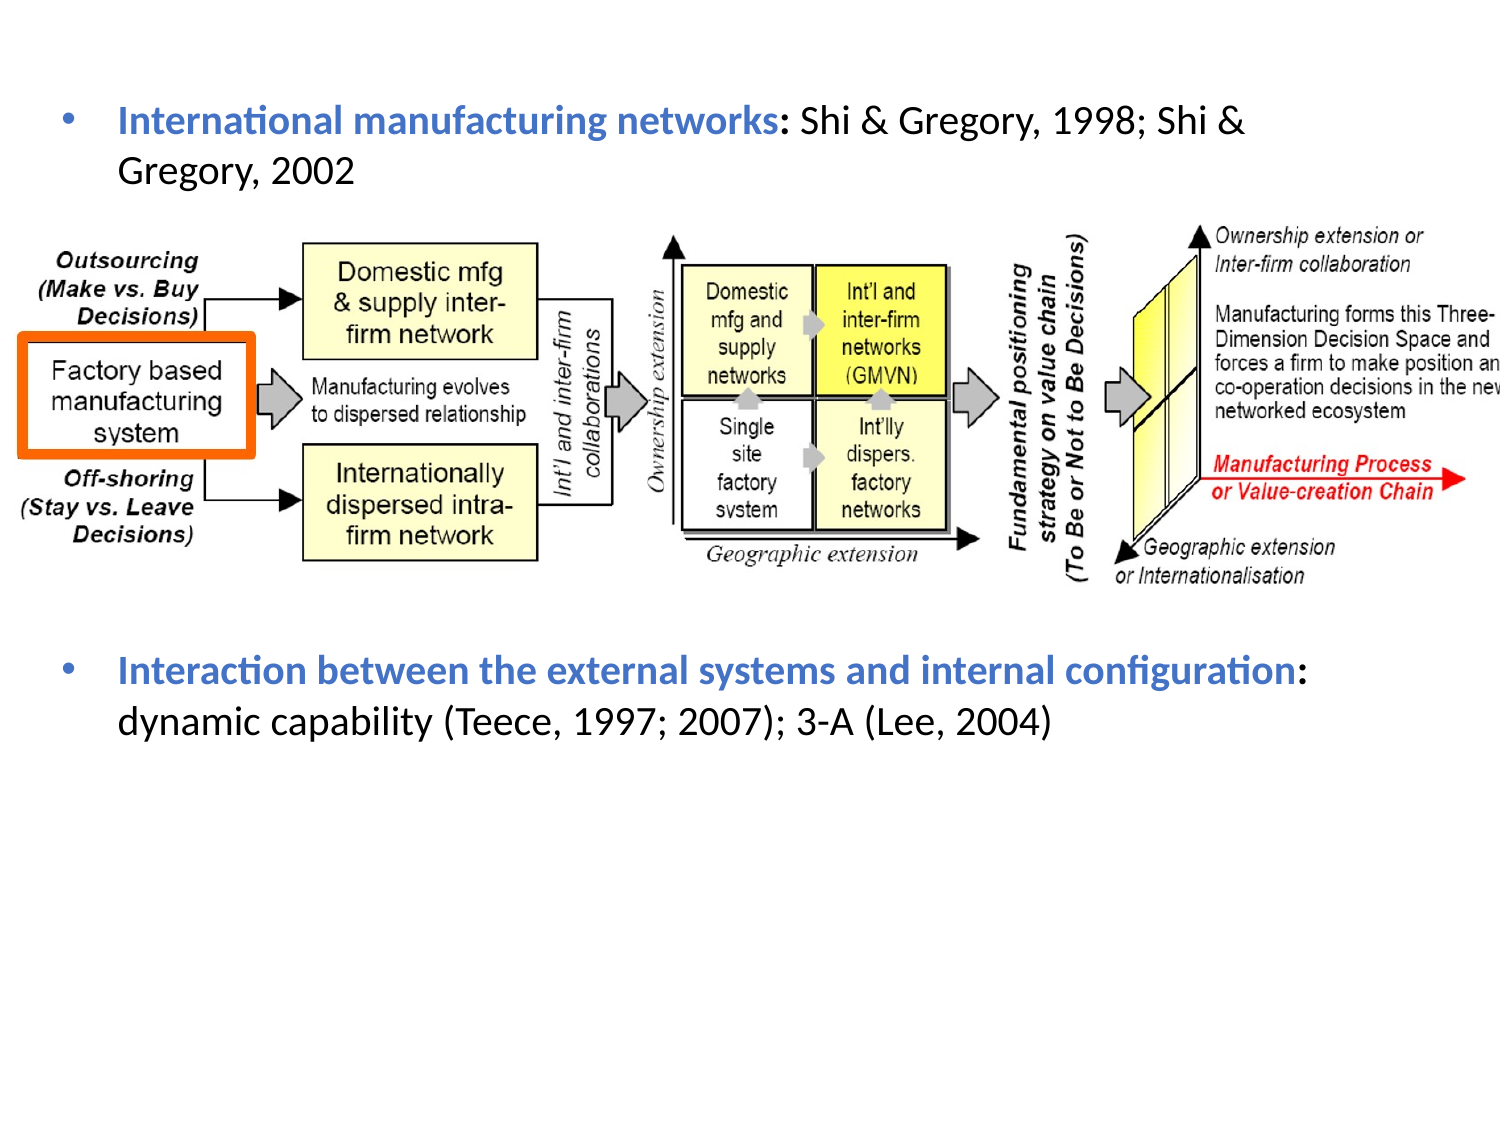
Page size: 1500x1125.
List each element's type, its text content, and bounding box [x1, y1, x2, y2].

text_box International manufacturing networks: Shi & Gregory, 1998; Shi & Gregory, 2002 Interaction between the external systems and internal configuration: dynamic capability (Teece, 1997; 2007); 3-A (Lee, 2004) [46, 601, 1349, 751]
text_box International manufacturing networks: Shi & Gregory, 1998; Shi & Gregory, 2002 Interaction between the external systems and internal configuration: dynamic capability (Teece, 1997; 2007); 3-A (Lee, 2004) [46, 85, 1349, 201]
picture [13, 201, 1500, 601]
